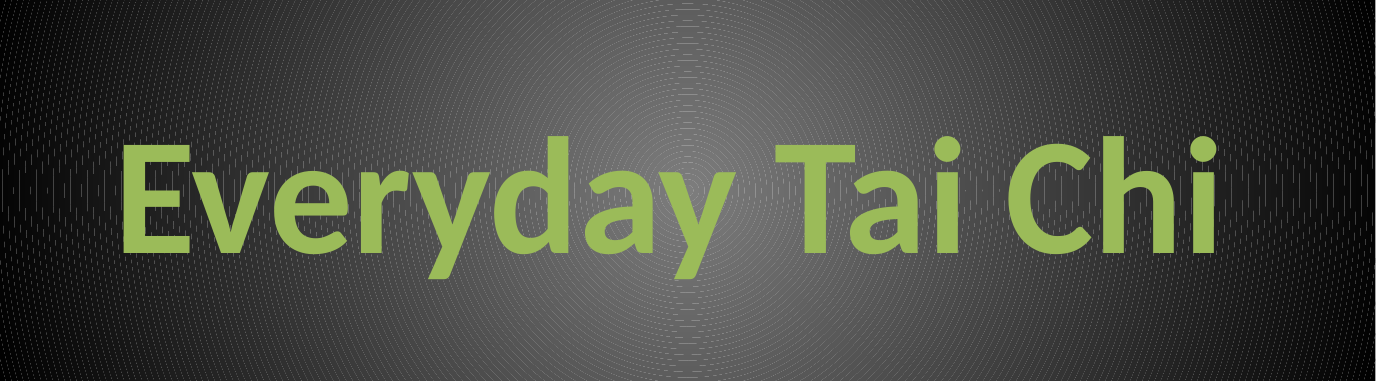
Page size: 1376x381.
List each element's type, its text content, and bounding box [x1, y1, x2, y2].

text_box Everyday Tai Chi [100, 79, 1301, 295]
